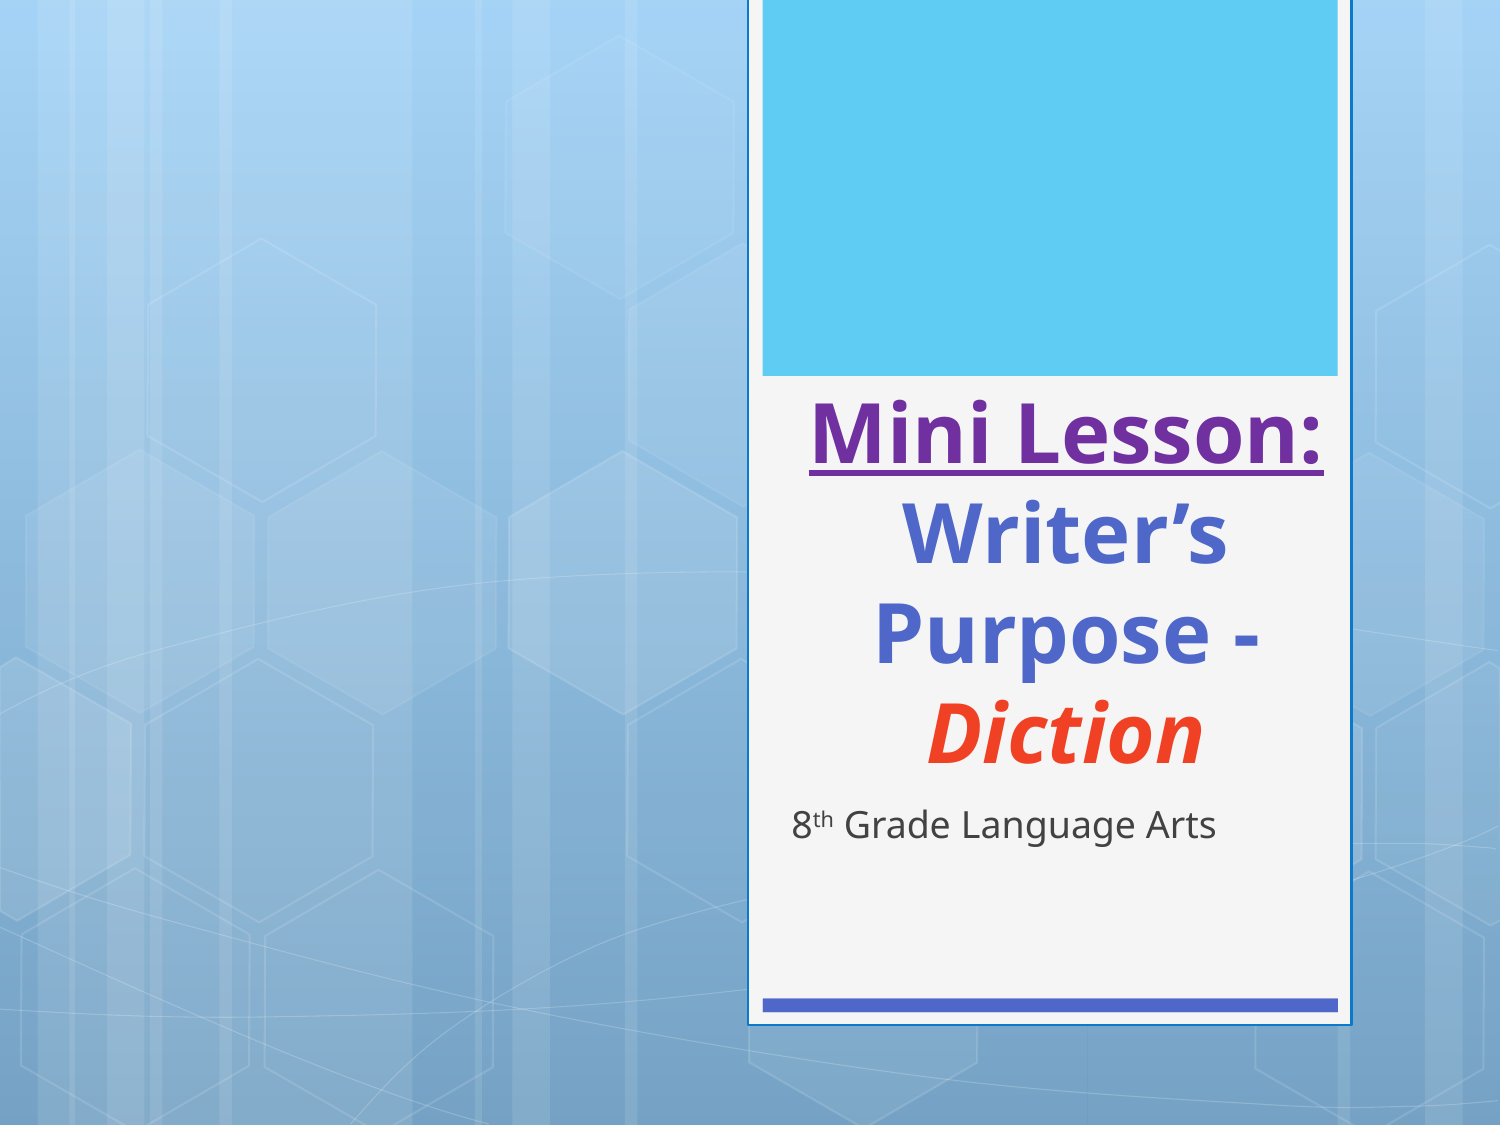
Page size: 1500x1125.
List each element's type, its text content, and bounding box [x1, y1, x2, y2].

title Mini Lesson: Writer’s Purpose - Diction [737, 383, 1395, 788]
subtitle 8th Grade Language Arts [776, 793, 1320, 1000]
